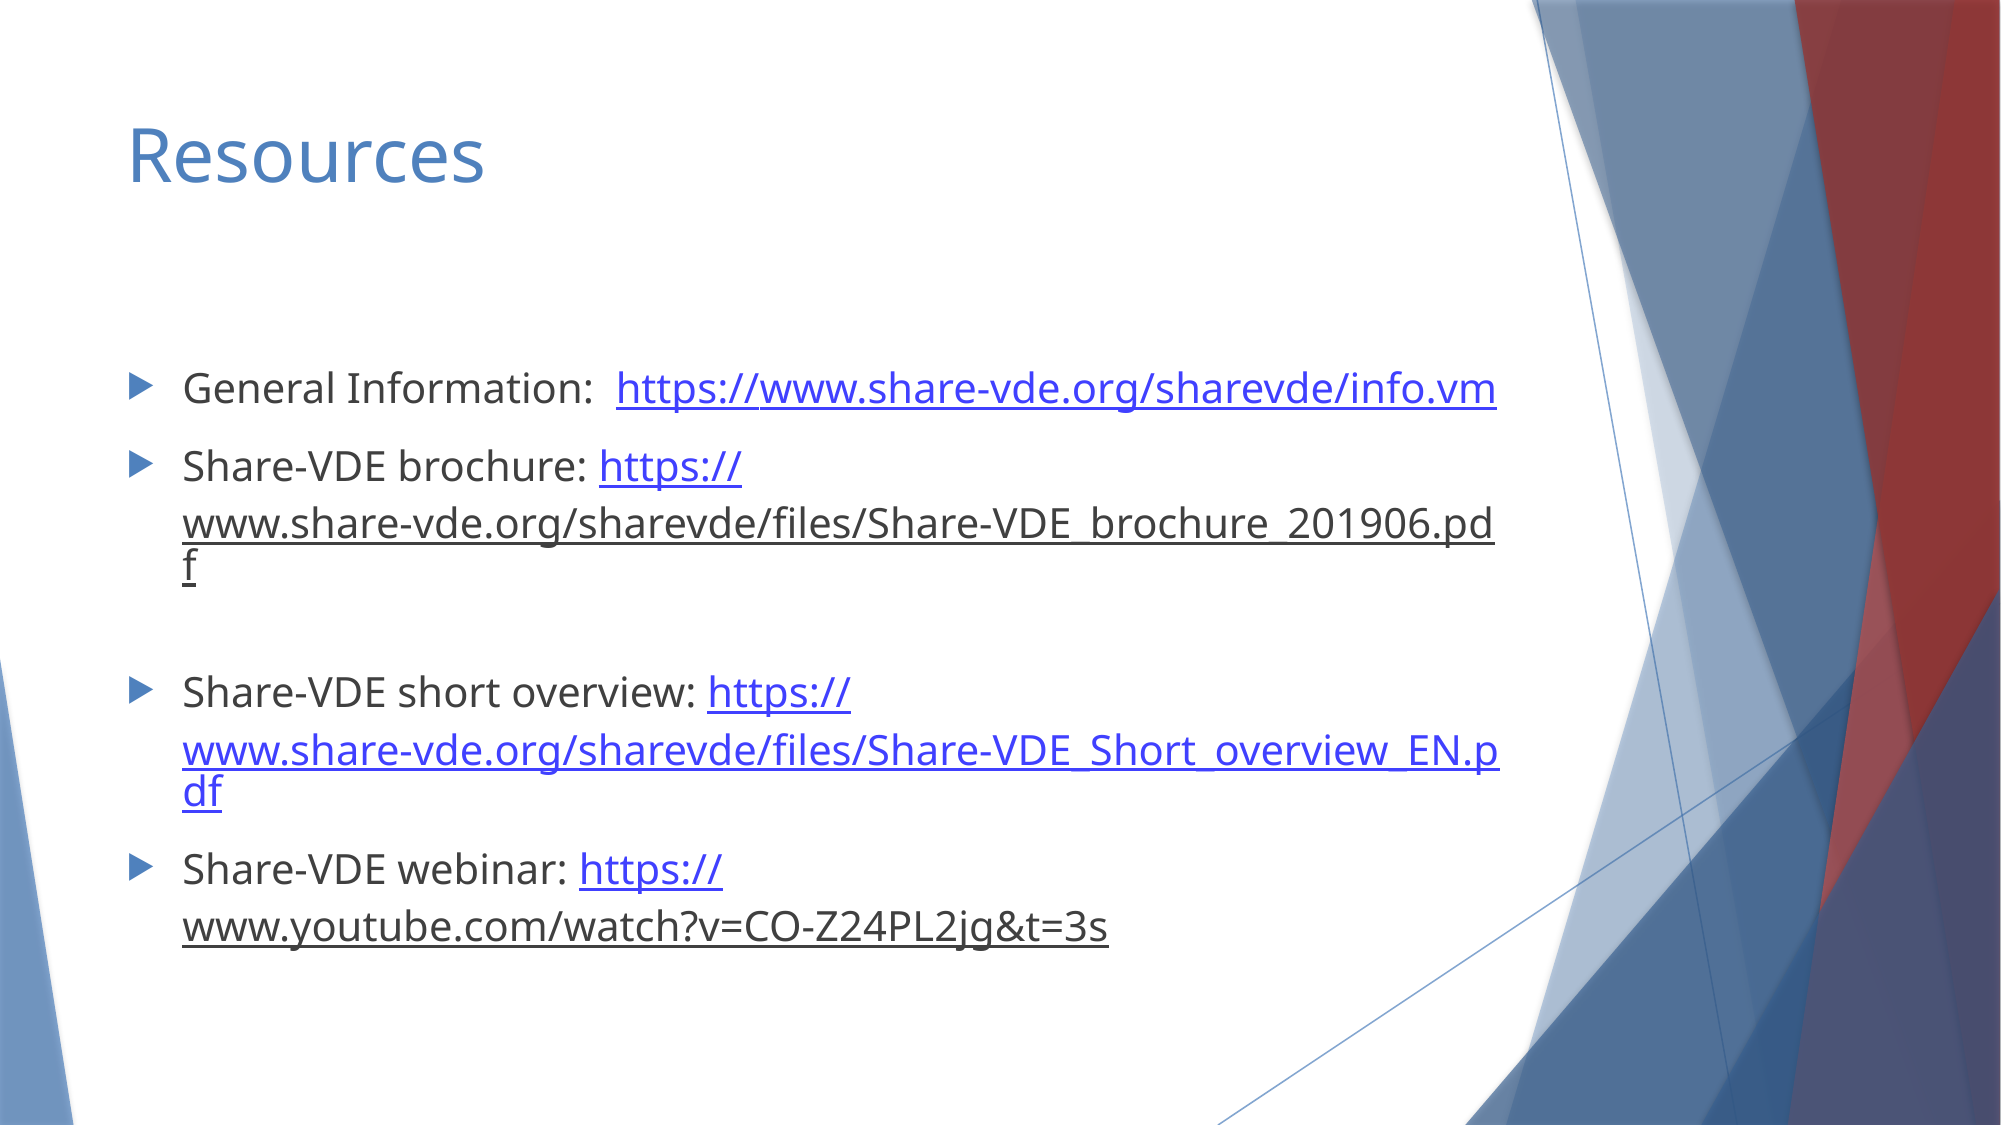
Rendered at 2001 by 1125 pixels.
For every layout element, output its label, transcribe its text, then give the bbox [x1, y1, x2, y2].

list General Information: https://www.share-vde.org/sharevde/info.vm Share-VDE brochure: https://www.share-vde.org/sharevde/files/Share-VDE_brochure_201906.pdf Share-VDE short overview: https://www.share-vde.org/sharevde/files/Share-VDE_Short_overview_EN.pdf Share-VDE webinar: https://www.youtube.com/watch?v=CO-Z24PL2jg&t=3s [111, 354, 1522, 992]
title Resources [111, 99, 1522, 317]
